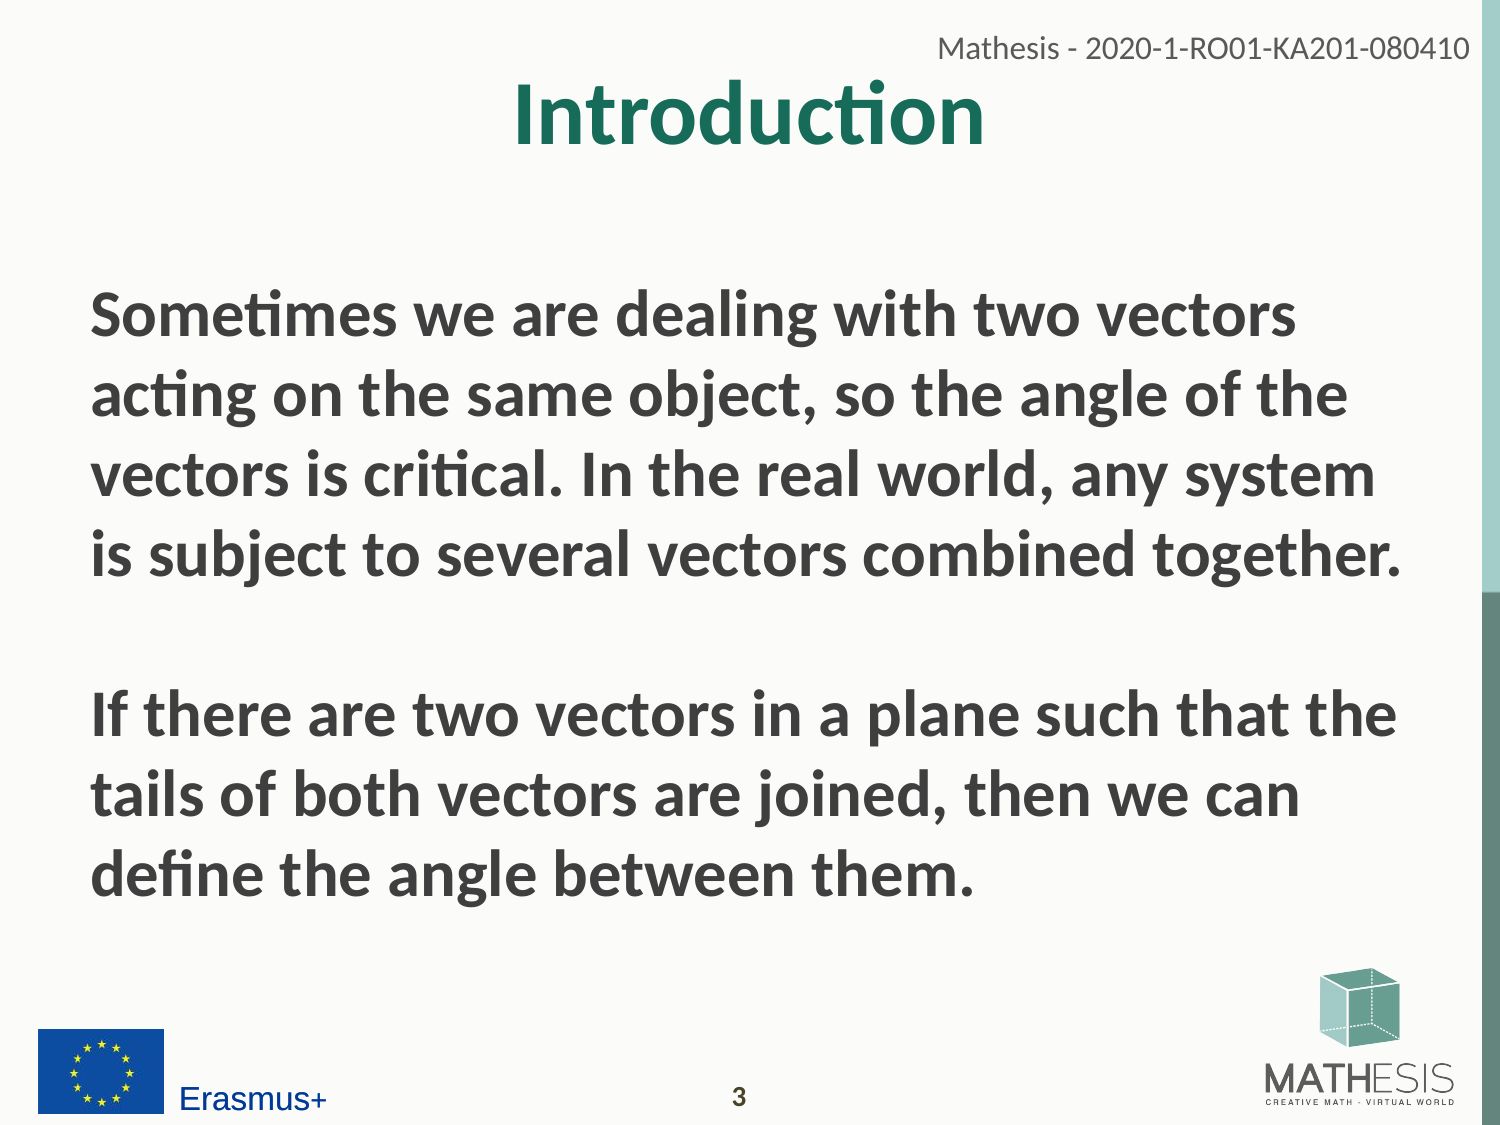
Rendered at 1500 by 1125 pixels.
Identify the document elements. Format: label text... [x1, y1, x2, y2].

list Sometimes we are dealing with two vectors acting on the same object, so the angle of the vectors is critical. In the real world, any system is subject to several vectors combined together. If there are two vectors in a plane such that the tails of both vectors are joined, then we can define the angle between them. [75, 262, 1425, 1005]
title Introduction [75, 45, 1425, 233]
picture [38, 1029, 164, 1114]
